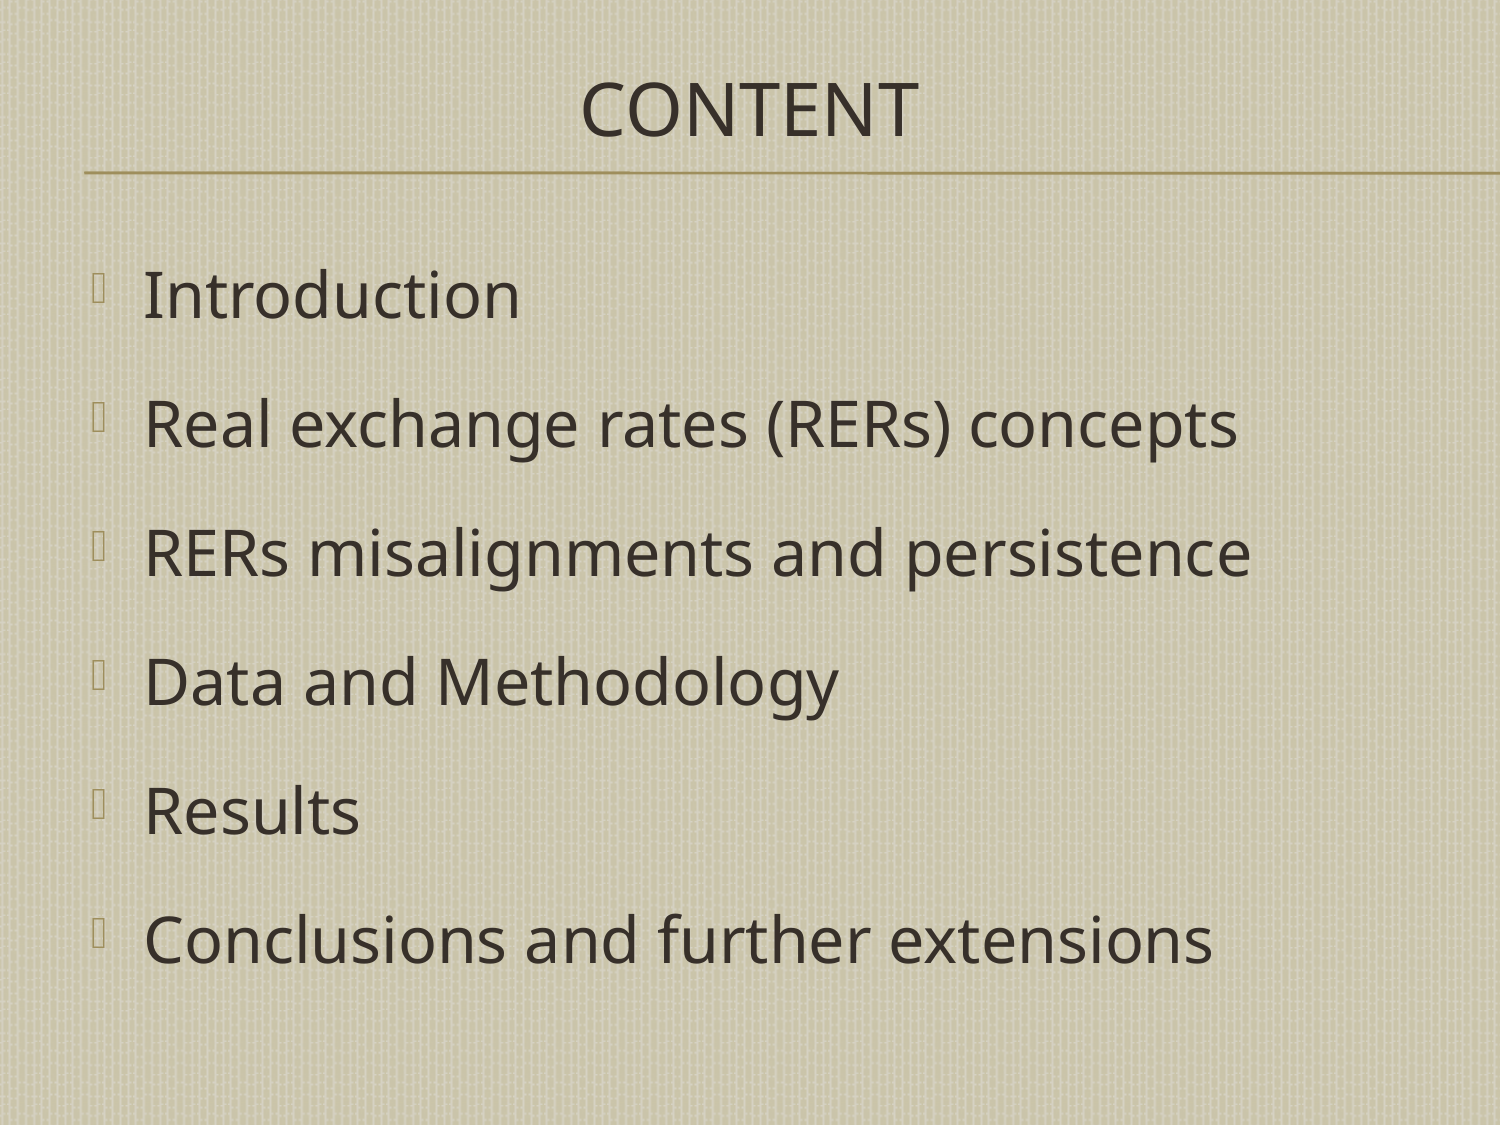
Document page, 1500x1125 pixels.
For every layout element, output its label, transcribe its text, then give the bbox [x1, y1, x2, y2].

list Introduction Real exchange rates (RERs) concepts RERs misalignments and persistence Data and Methodology Results Conclusions and further extensions [76, 208, 1437, 997]
title Content [0, 54, 1500, 159]
